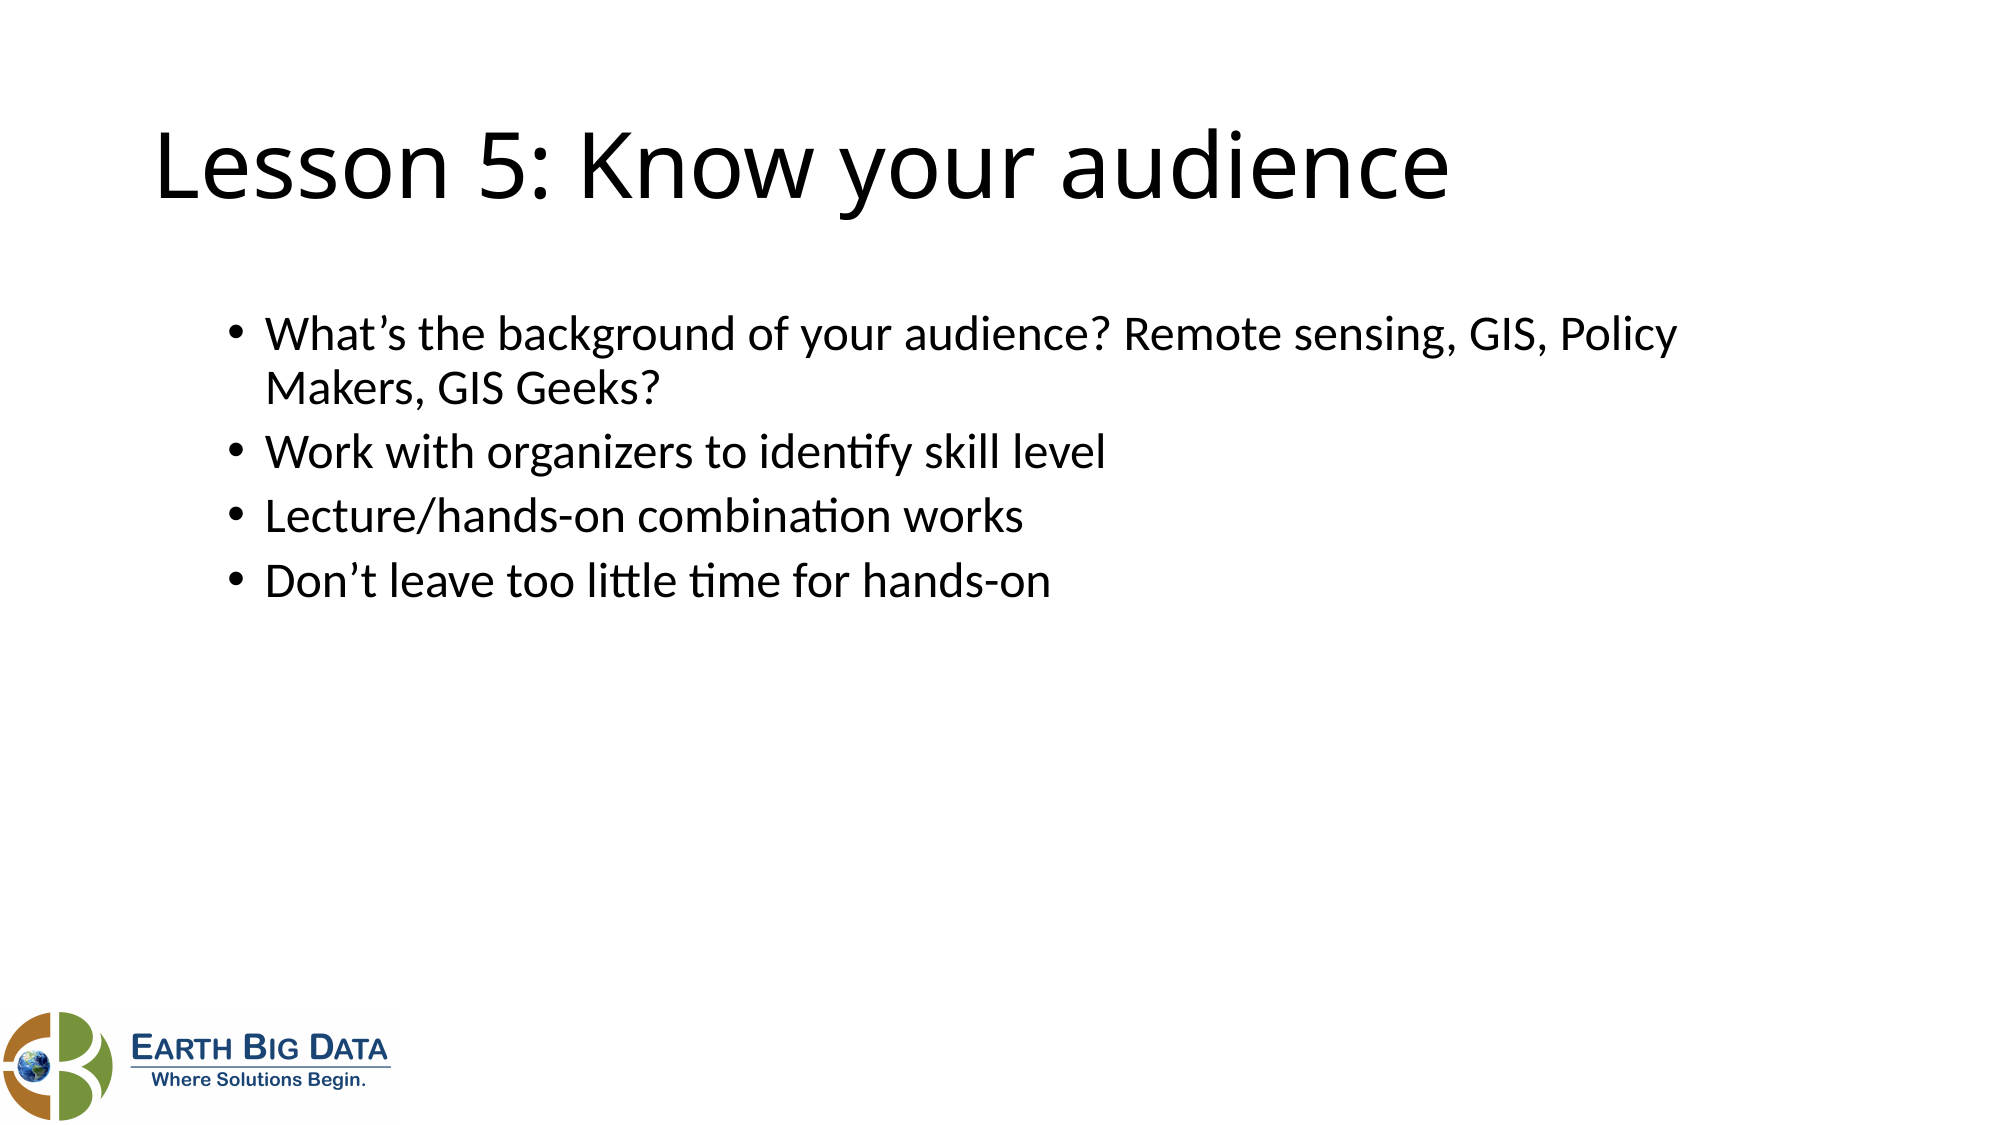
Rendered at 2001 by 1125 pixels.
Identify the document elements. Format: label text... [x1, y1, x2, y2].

list What’s the background of your audience? Remote sensing, GIS, Policy Makers, GIS Geeks? Work with organizers to identify skill level Lecture/hands-on combination works Don’t leave too little time for hands-on [137, 299, 1863, 1014]
title Lesson 5: Know your audience [137, 59, 1863, 278]
picture [0, 1007, 394, 1125]
